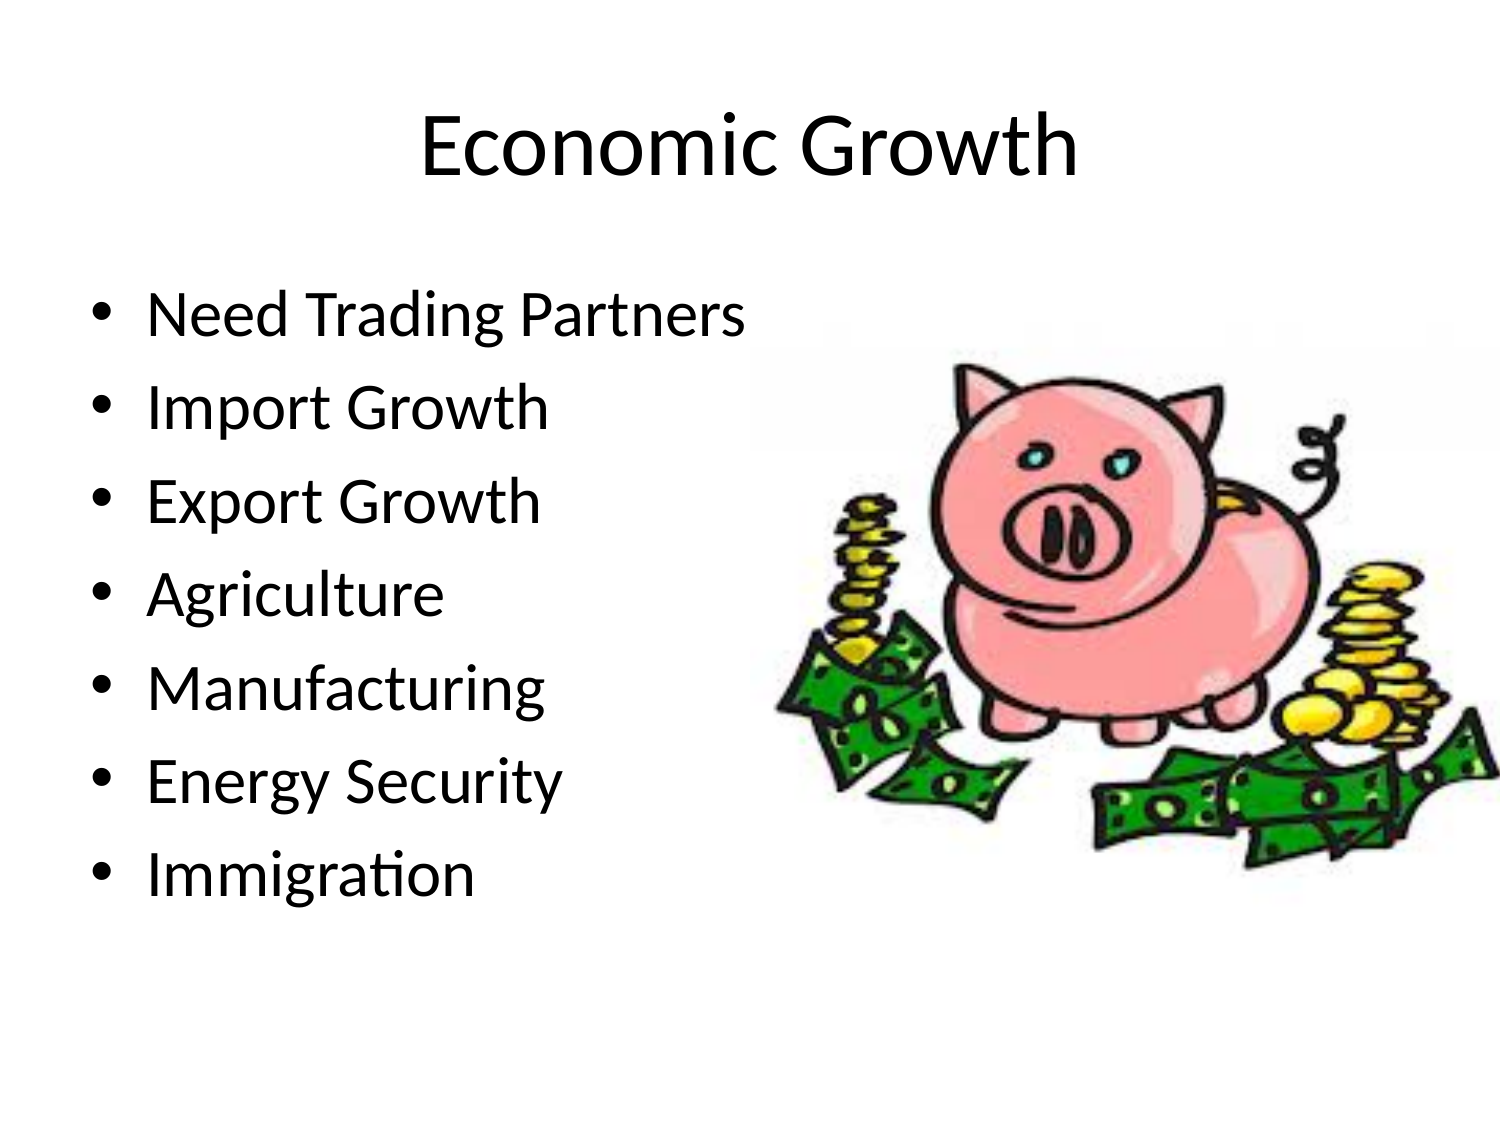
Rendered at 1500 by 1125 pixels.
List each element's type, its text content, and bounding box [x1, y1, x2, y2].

title Economic Growth [75, 45, 1425, 233]
list Need Trading Partners Import Growth Export Growth Agriculture Manufacturing Energy Security Immigration [75, 262, 1425, 1005]
picture [749, 299, 1500, 938]
